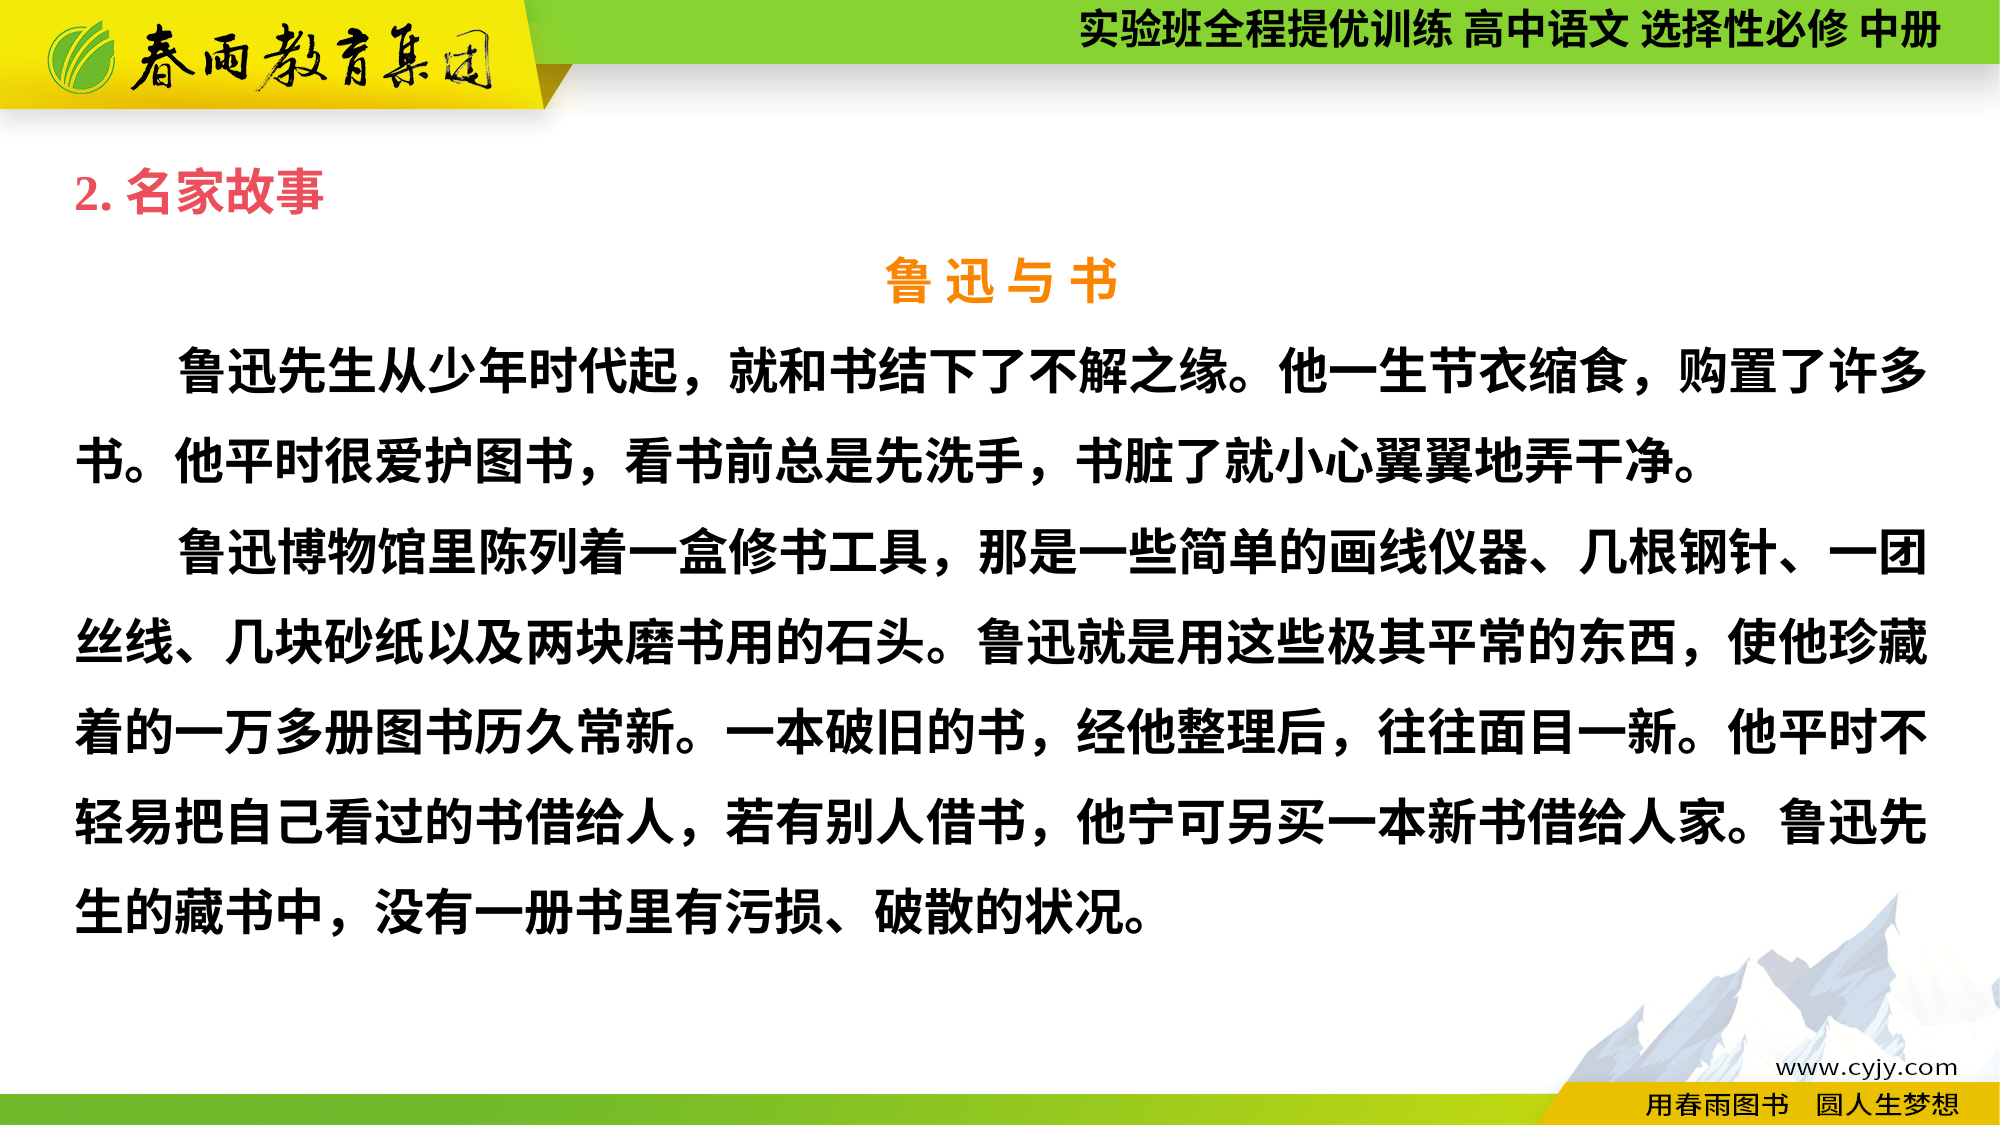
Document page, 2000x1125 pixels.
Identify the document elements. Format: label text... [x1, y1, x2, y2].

list 2.名家故事 鲁 迅 与 书 鲁迅先生从少年时代起，就和书结下了不解之缘。他一生节衣缩食，购置了许多书。他平时很爱护图书，看书前总是先洗手，书脏了就小心翼翼地弄干净。 鲁迅博物馆里陈列着一盒修书工具，那是一些简单的画线仪器、几根钢针、一团丝线、几块砂纸以及两块磨书用的石头。鲁迅就是用这些极其平常的东西，使他珍藏着的一万多册图书历久常新。一本破旧的书，经他整理后，往往面目一新。他平时不轻易把自己看过的书借给人，若有别人借书，他宁可另买一本新书借给人家。鲁迅先生的藏书中，没有一册书里有污损、破散的状况。 [59, 122, 1944, 956]
picture [0, 0, 2000, 1125]
